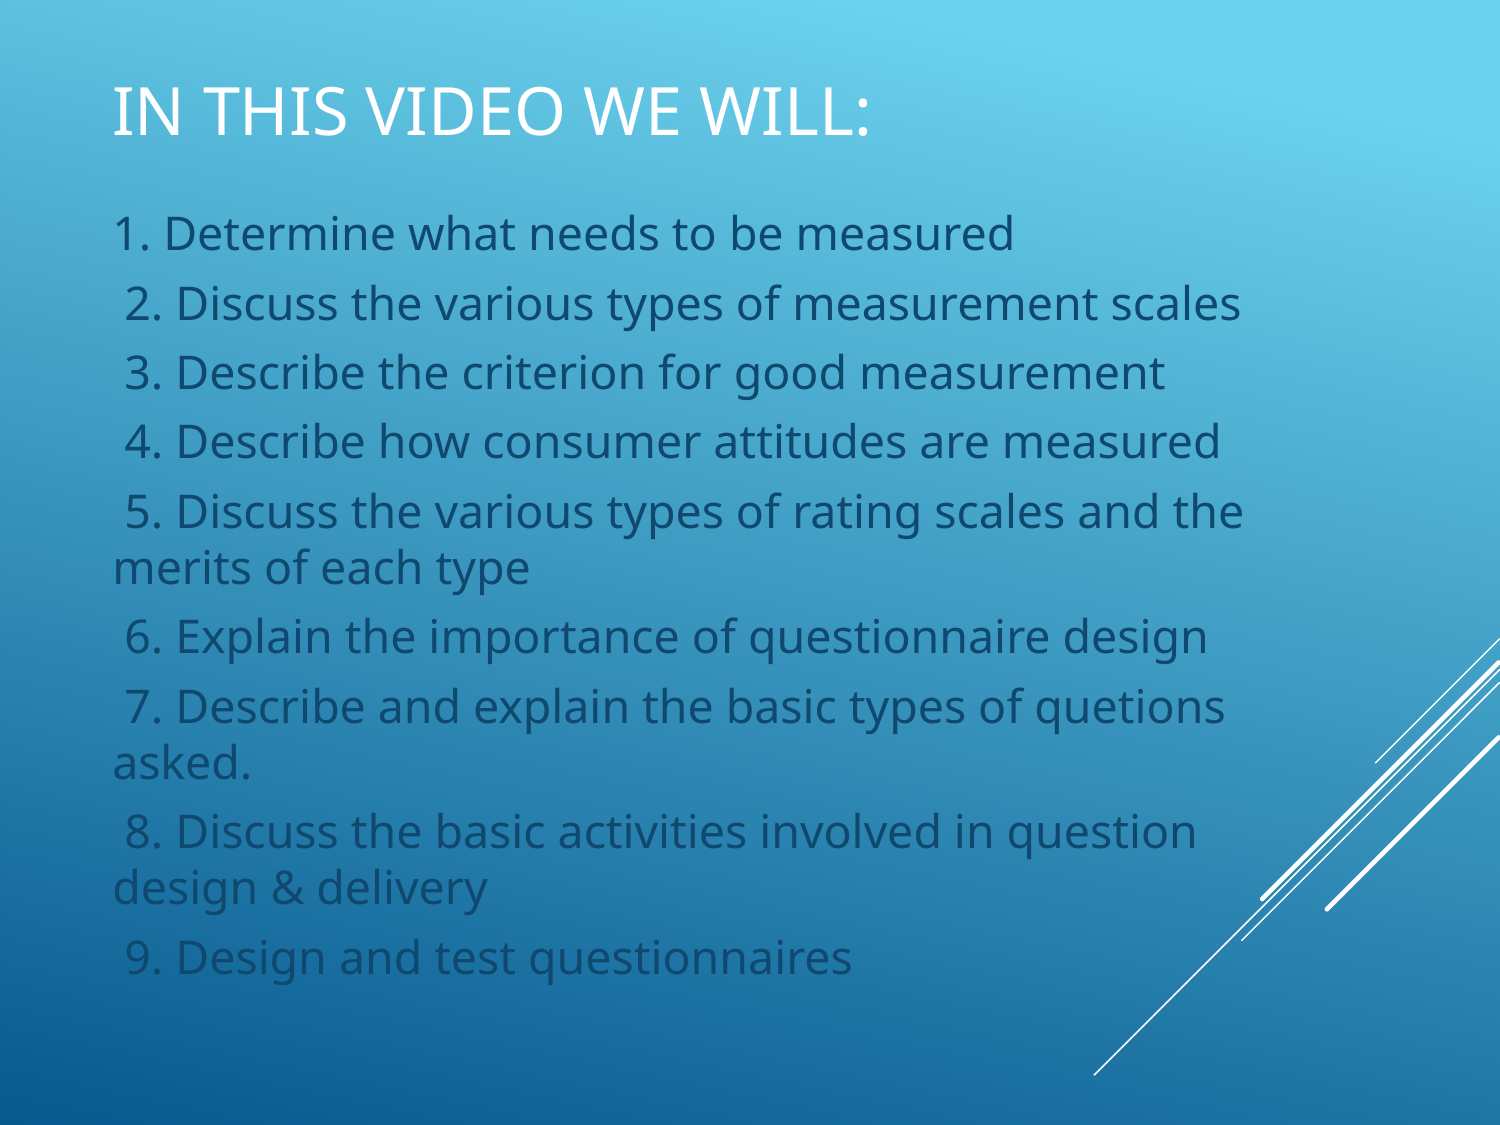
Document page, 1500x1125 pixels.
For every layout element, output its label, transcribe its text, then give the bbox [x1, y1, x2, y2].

list 1. Determine what needs to be measured 2. Discuss the various types of measurement scales 3. Describe the criterion for good measurement 4. Describe how consumer attitudes are measured 5. Discuss the various types of rating scales and the merits of each type 6. Explain the importance of questionnaire design 7. Describe and explain the basic types of quetions asked. 8. Discuss the basic activities involved in question design & delivery 9. Design and test questionnaires [97, 196, 1365, 1012]
title In This Video we will: [97, 0, 1173, 196]
